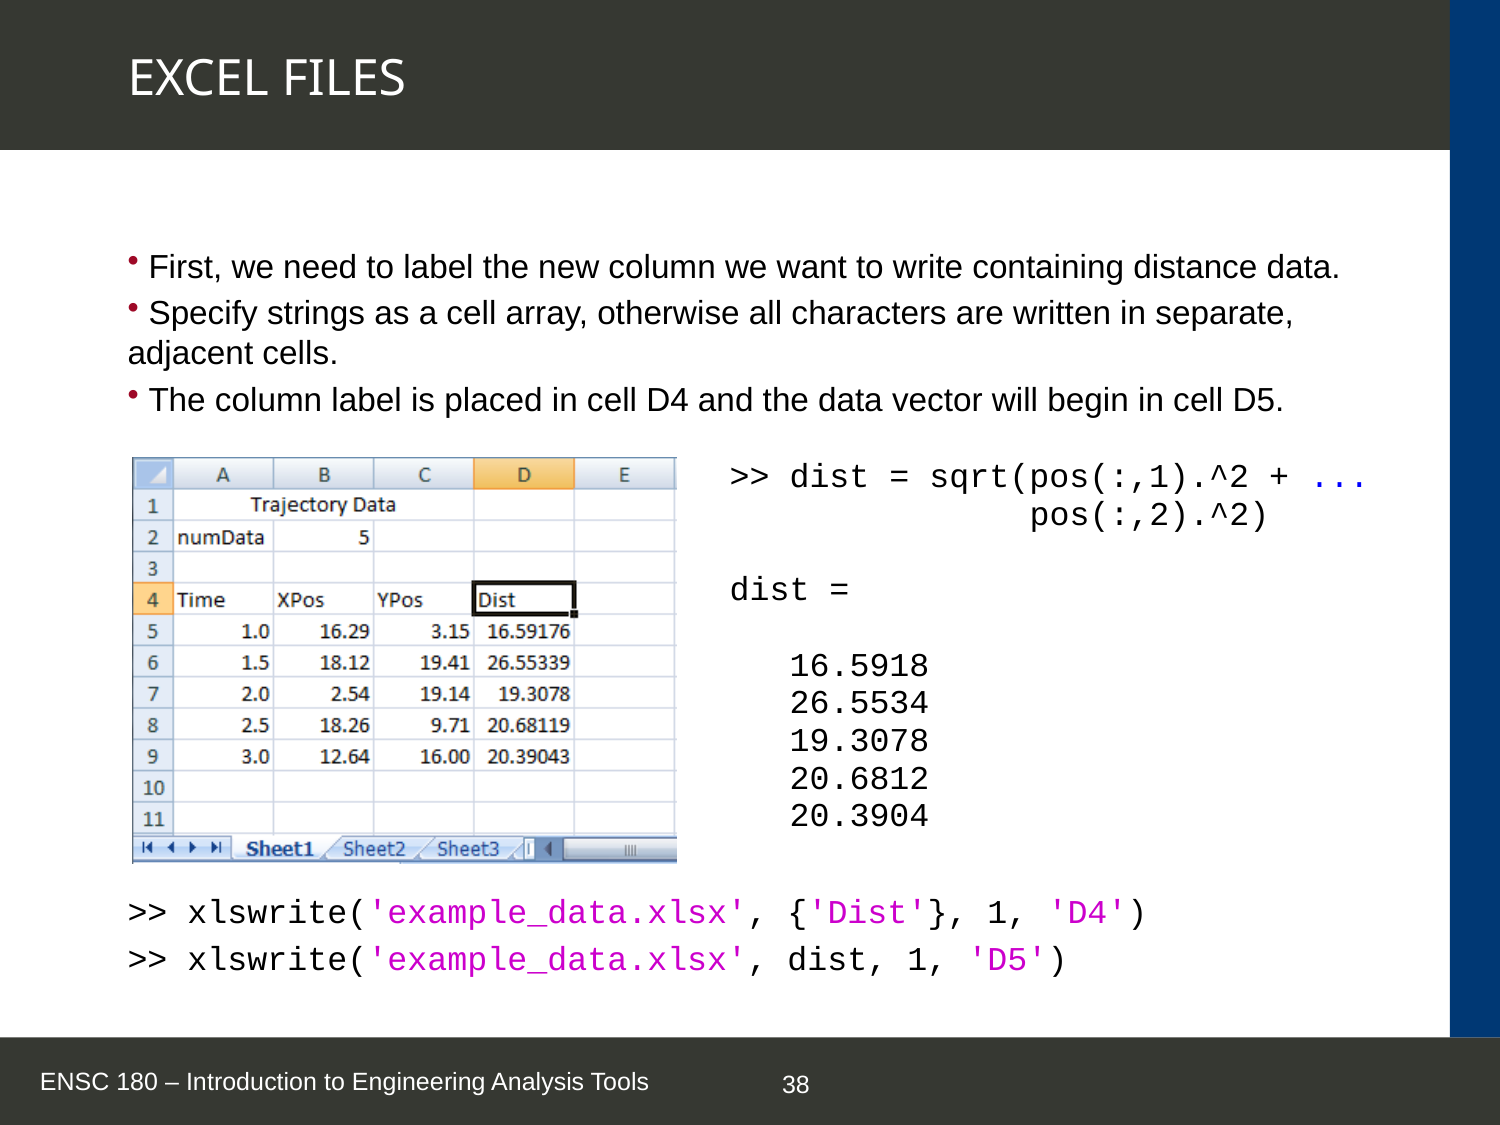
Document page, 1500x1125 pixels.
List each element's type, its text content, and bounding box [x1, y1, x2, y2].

picture [131, 456, 677, 864]
list First, we need to label the new column we want to write containing distance data. Specify strings as a cell array, otherwise all characters are written in separate, adjacent cells. The column label is placed in cell D4 and the data vector will begin in cell D5. >> xlswrite('example_data.xlsx', {'Dist'}, 1, 'D4') >> xlswrite('example_data.xlsx', dist, 1, 'D5') [112, 237, 1388, 1029]
table_header >> dist = sqrt(pos(:,1).^2 + ... pos(:,2).^2) dist = 16.5918 26.5534 19.3078 20.6812 20.3904 [715, 452, 1417, 867]
title EXCEL FILES [112, 37, 1450, 138]
footer ENSC 180 – Introduction to Engineering Analysis Tools [24, 1057, 740, 1113]
